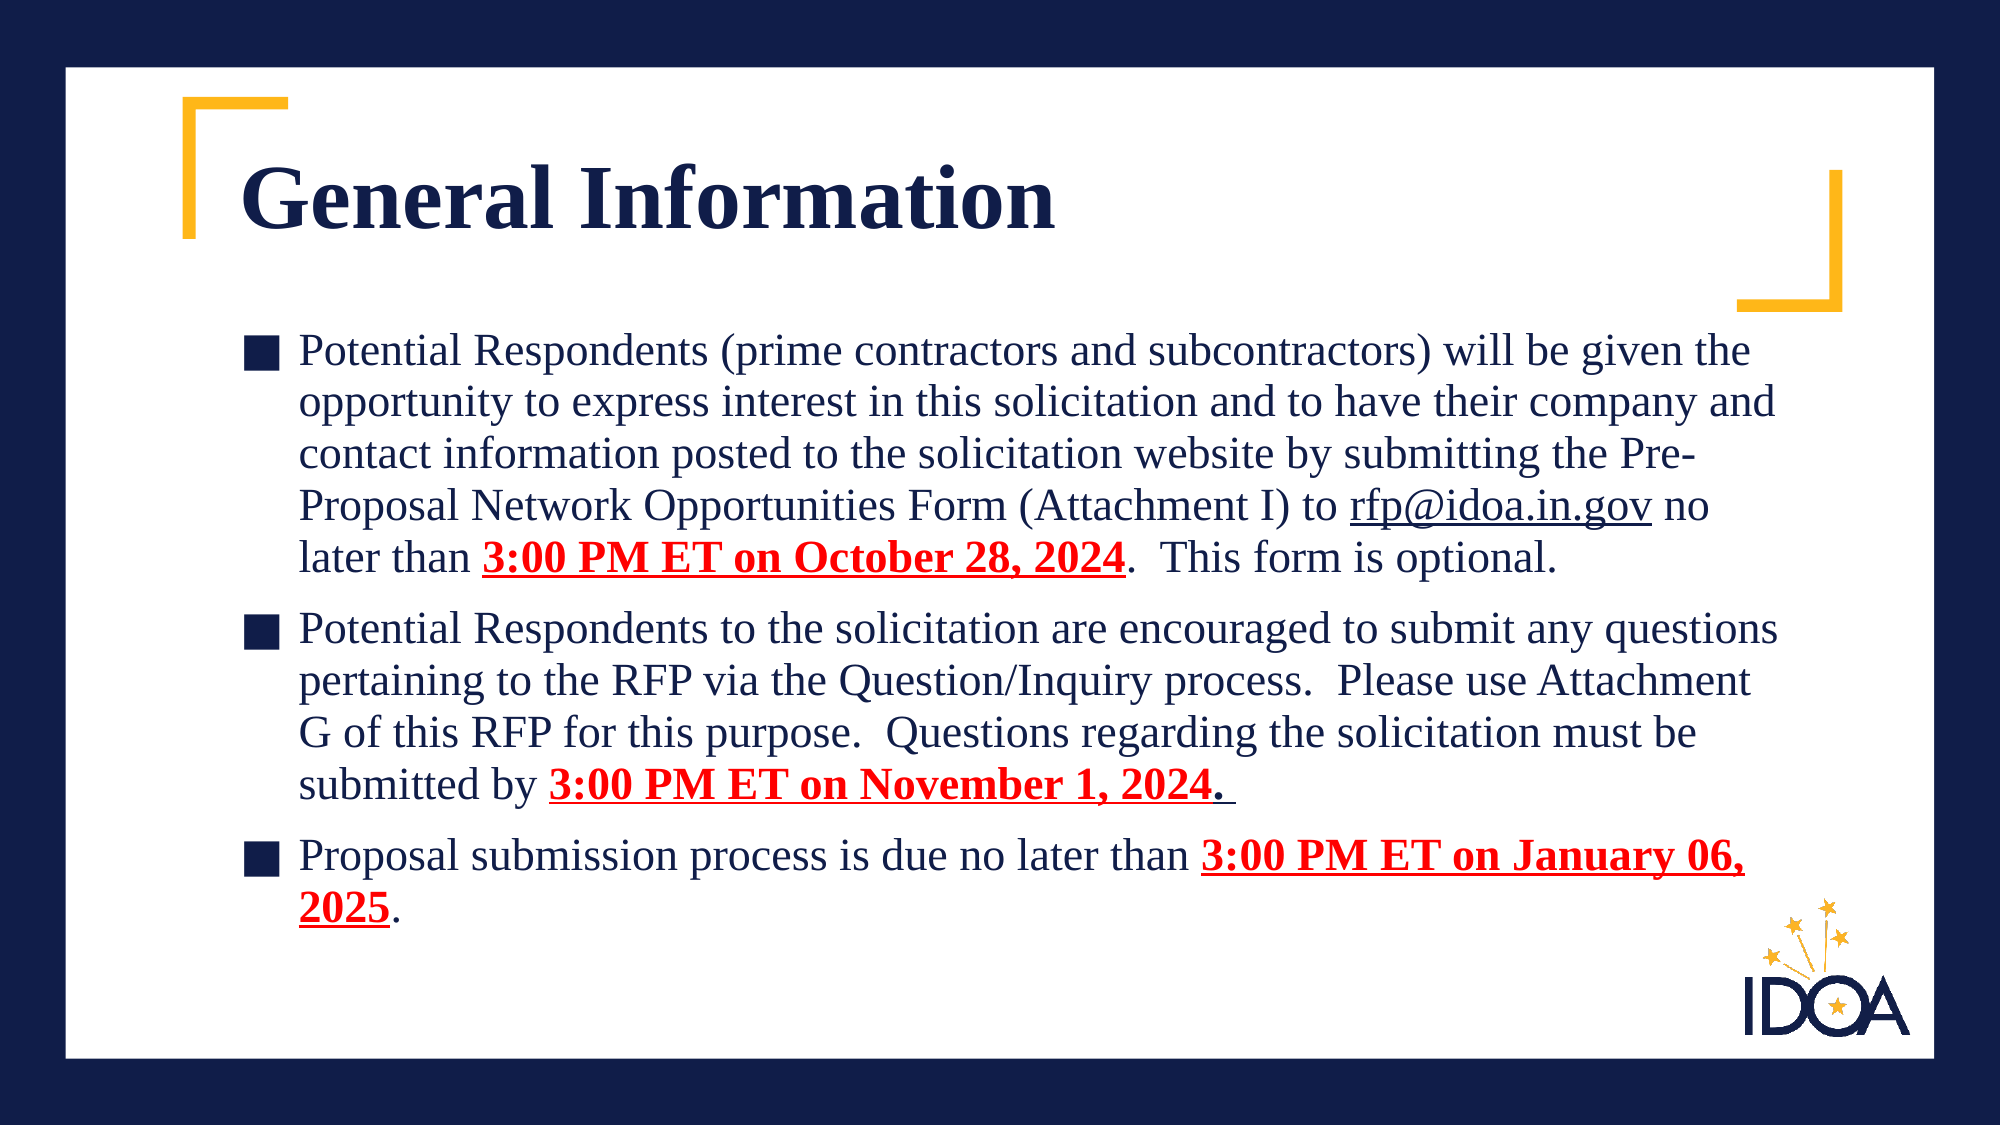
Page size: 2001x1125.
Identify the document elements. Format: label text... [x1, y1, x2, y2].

title General Information [225, 142, 1800, 279]
list Potential Respondents (prime contractors and subcontractors) will be given the opportunity to express interest in this solicitation and to have their company and contact information posted to the solicitation website by submitting the Pre-Proposal Network Opportunities Form (Attachment I) to rfp@idoa.in.gov no later than 3:00 PM ET on October 28, 2024. This form is optional. Potential Respondents to the solicitation are encouraged to submit any questions pertaining to the RFP via the Question/Inquiry process. Please use Attachment G of this RFP for this purpose. Questions regarding the solicitation must be submitted by 3:00 PM ET on November 1, 2024. Proposal submission process is due no later than 3:00 PM ET on January 06, 2025. [225, 316, 1800, 983]
picture [1702, 857, 1959, 1114]
